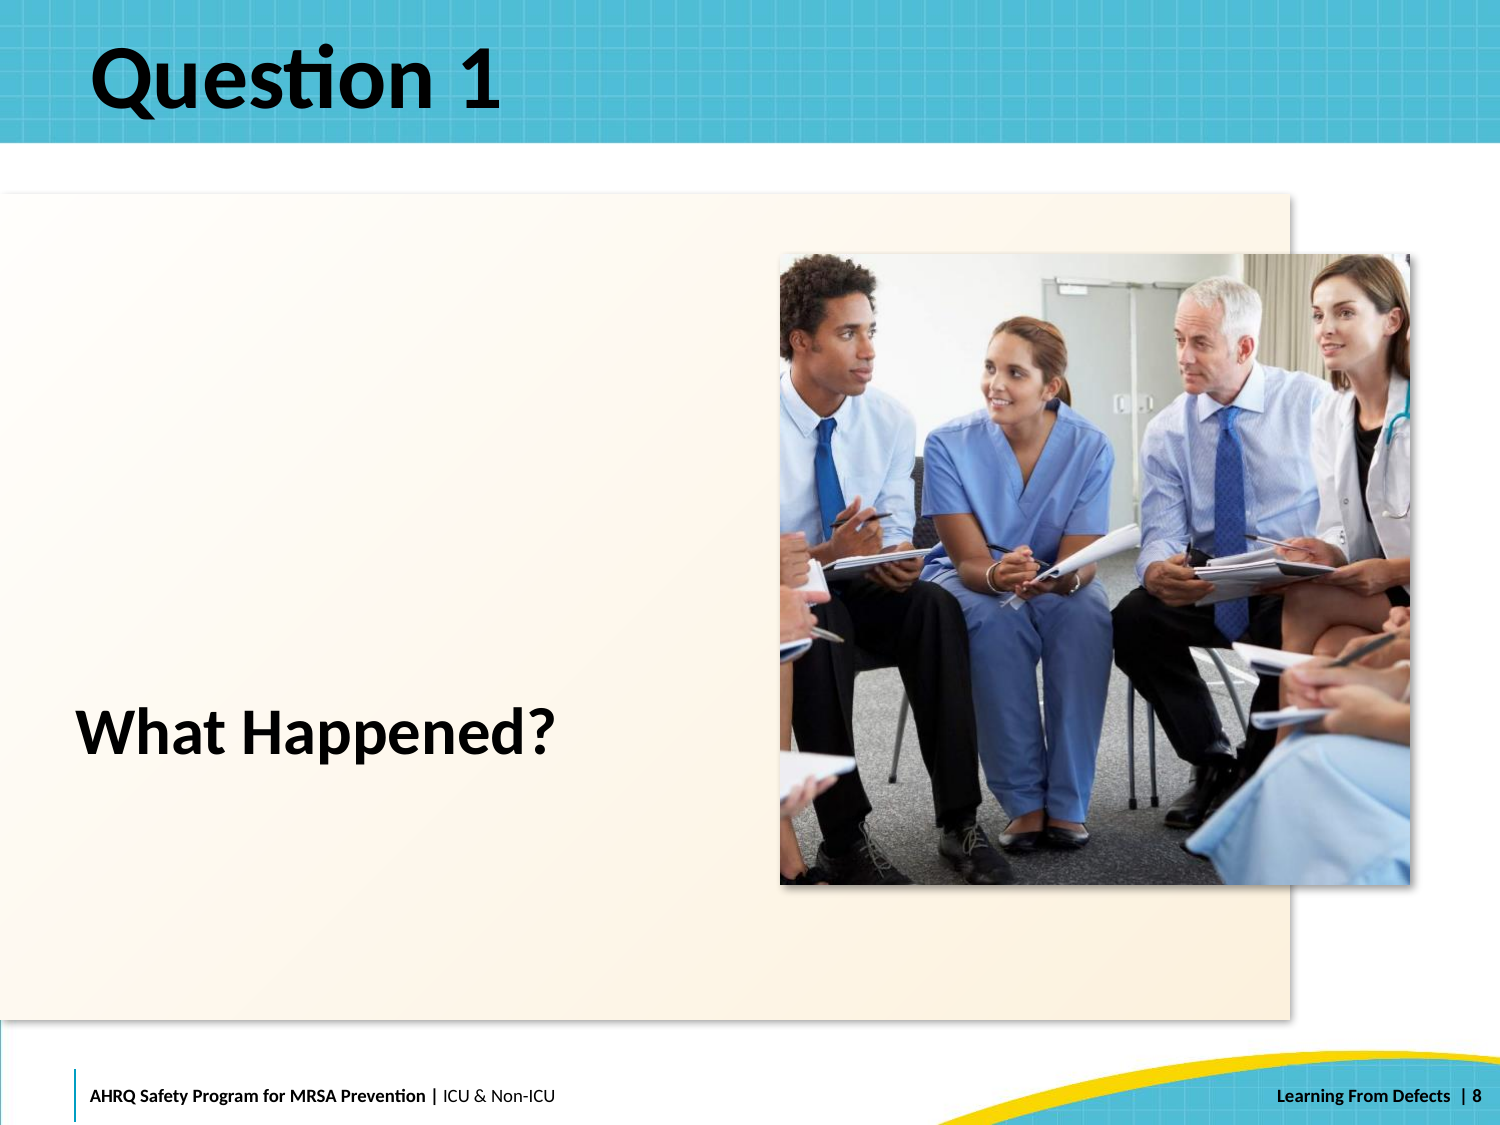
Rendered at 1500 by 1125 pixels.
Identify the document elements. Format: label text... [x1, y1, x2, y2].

list What Happened? [60, 615, 735, 960]
picture [0, 0, 1500, 1125]
slide_number | 8 [1455, 1065, 1500, 1125]
title Question 1 [75, 0, 1425, 150]
